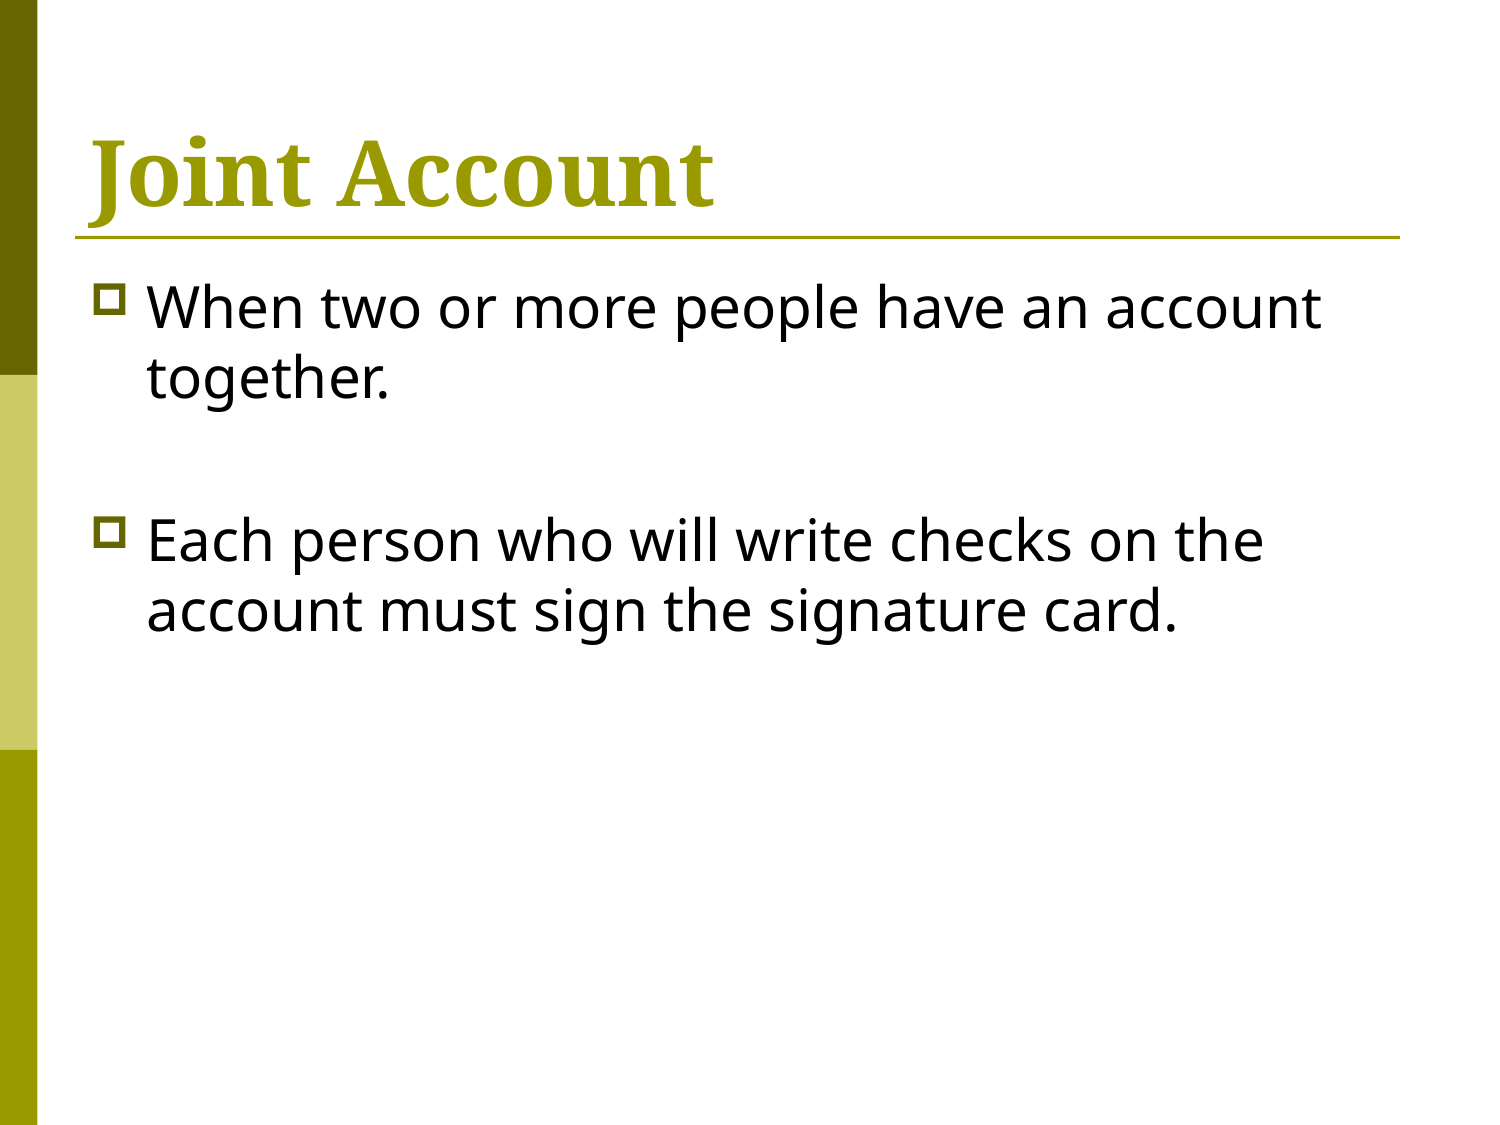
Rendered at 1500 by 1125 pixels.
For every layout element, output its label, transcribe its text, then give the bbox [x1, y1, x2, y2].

title Joint Account [74, 45, 1426, 233]
list When two or more people have an account together. Each person who will write checks on the account must sign the signature card. [74, 262, 1426, 1006]
